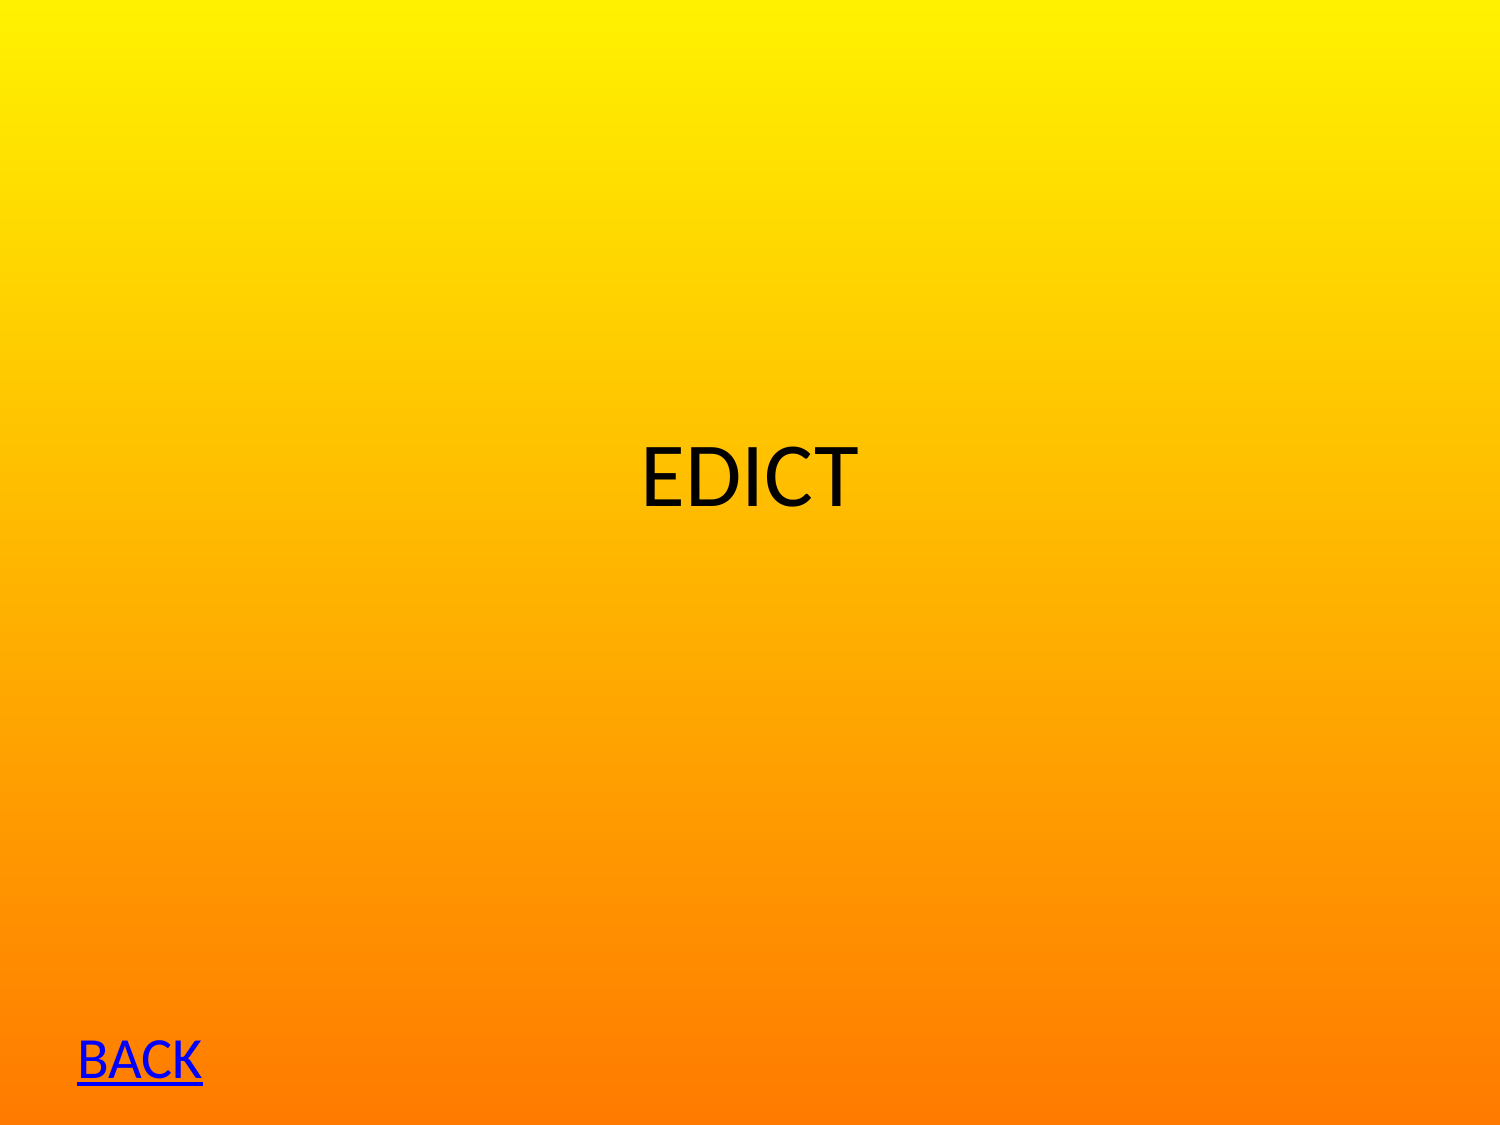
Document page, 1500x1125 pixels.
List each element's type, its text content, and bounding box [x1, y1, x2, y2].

title EDICT [112, 349, 1388, 591]
text_box BACK [62, 1012, 275, 1098]
